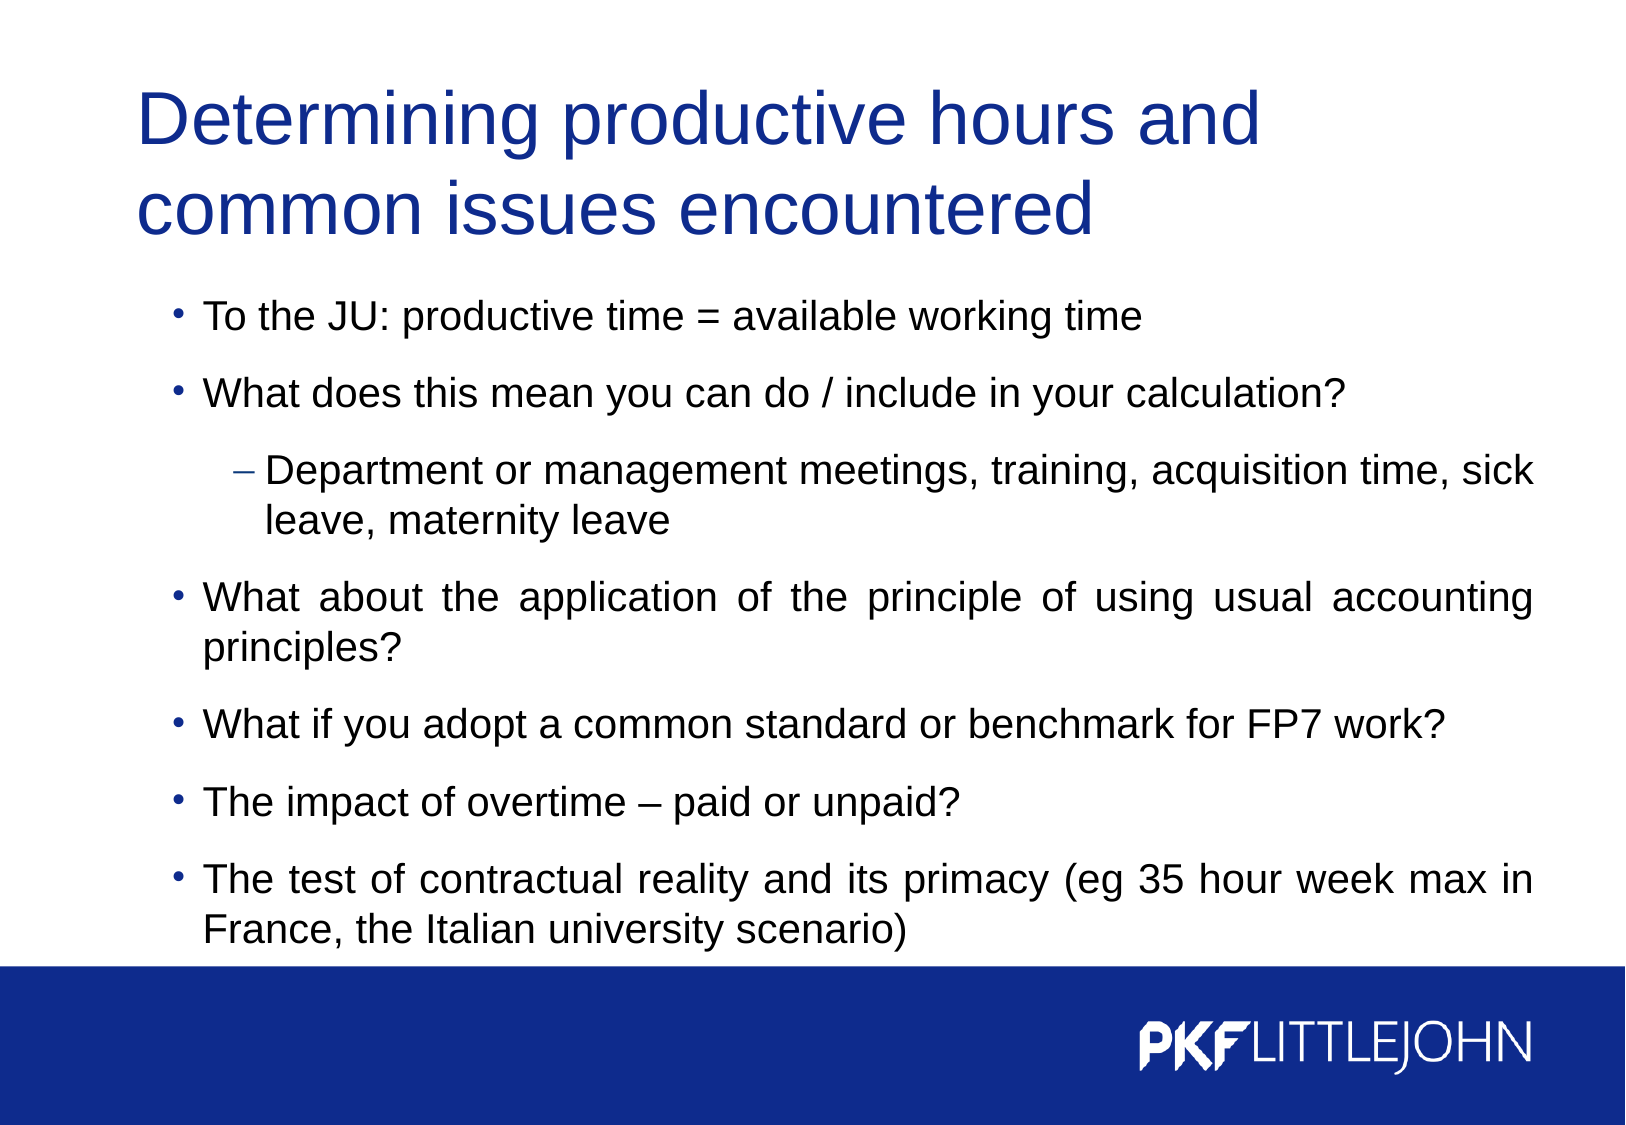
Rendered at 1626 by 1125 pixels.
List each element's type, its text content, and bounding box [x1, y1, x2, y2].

title Determining productive hours and common issues encountered [121, 62, 1551, 201]
picture [1107, 988, 1563, 1103]
list To the JU: productive time = available working time What does this mean you can do / include in your calculation? Department or management meetings, training, acquisition time, sick leave, maternity leave What about the application of the principle of using usual accounting principles? What if you adopt a common standard or benchmark for FP7 work? The impact of overtime – paid or unpaid? The test of contractual reality and its primacy (eg 35 hour week max in France, the Italian university scenario) [124, 280, 1551, 922]
